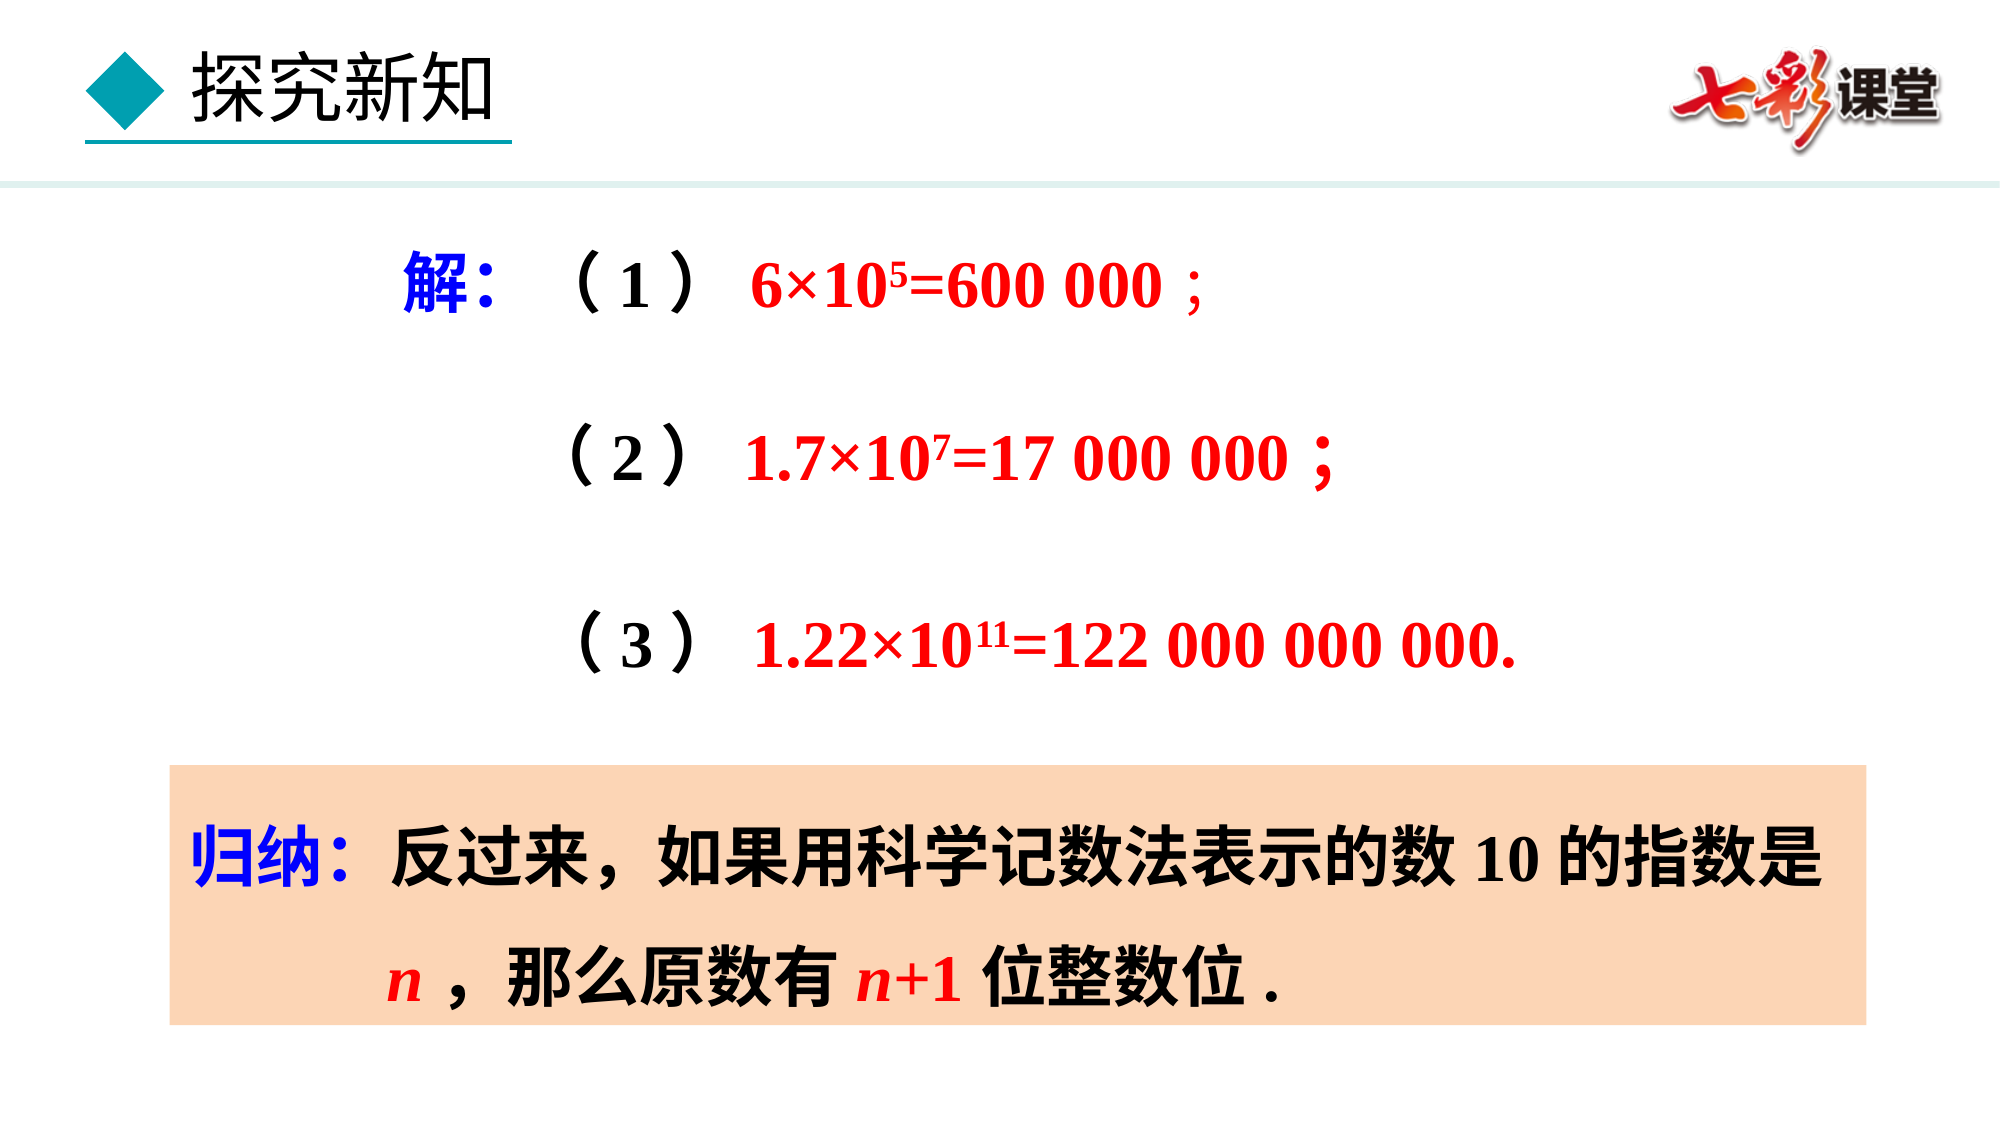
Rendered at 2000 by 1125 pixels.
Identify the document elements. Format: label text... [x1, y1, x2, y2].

text_box 解：（1）6×105=600 000； [382, 230, 1626, 331]
text_box （2）1.7×107=17 000 000； [508, 403, 1394, 504]
picture [1666, 42, 1948, 157]
text_box （3）1.22×1011=122 000 000 000. [517, 590, 1539, 691]
text_box 归纳：反过来，如果用科学记数法表示的数10的指数是n，那么原数有n+1位整数位. [169, 765, 1867, 1026]
